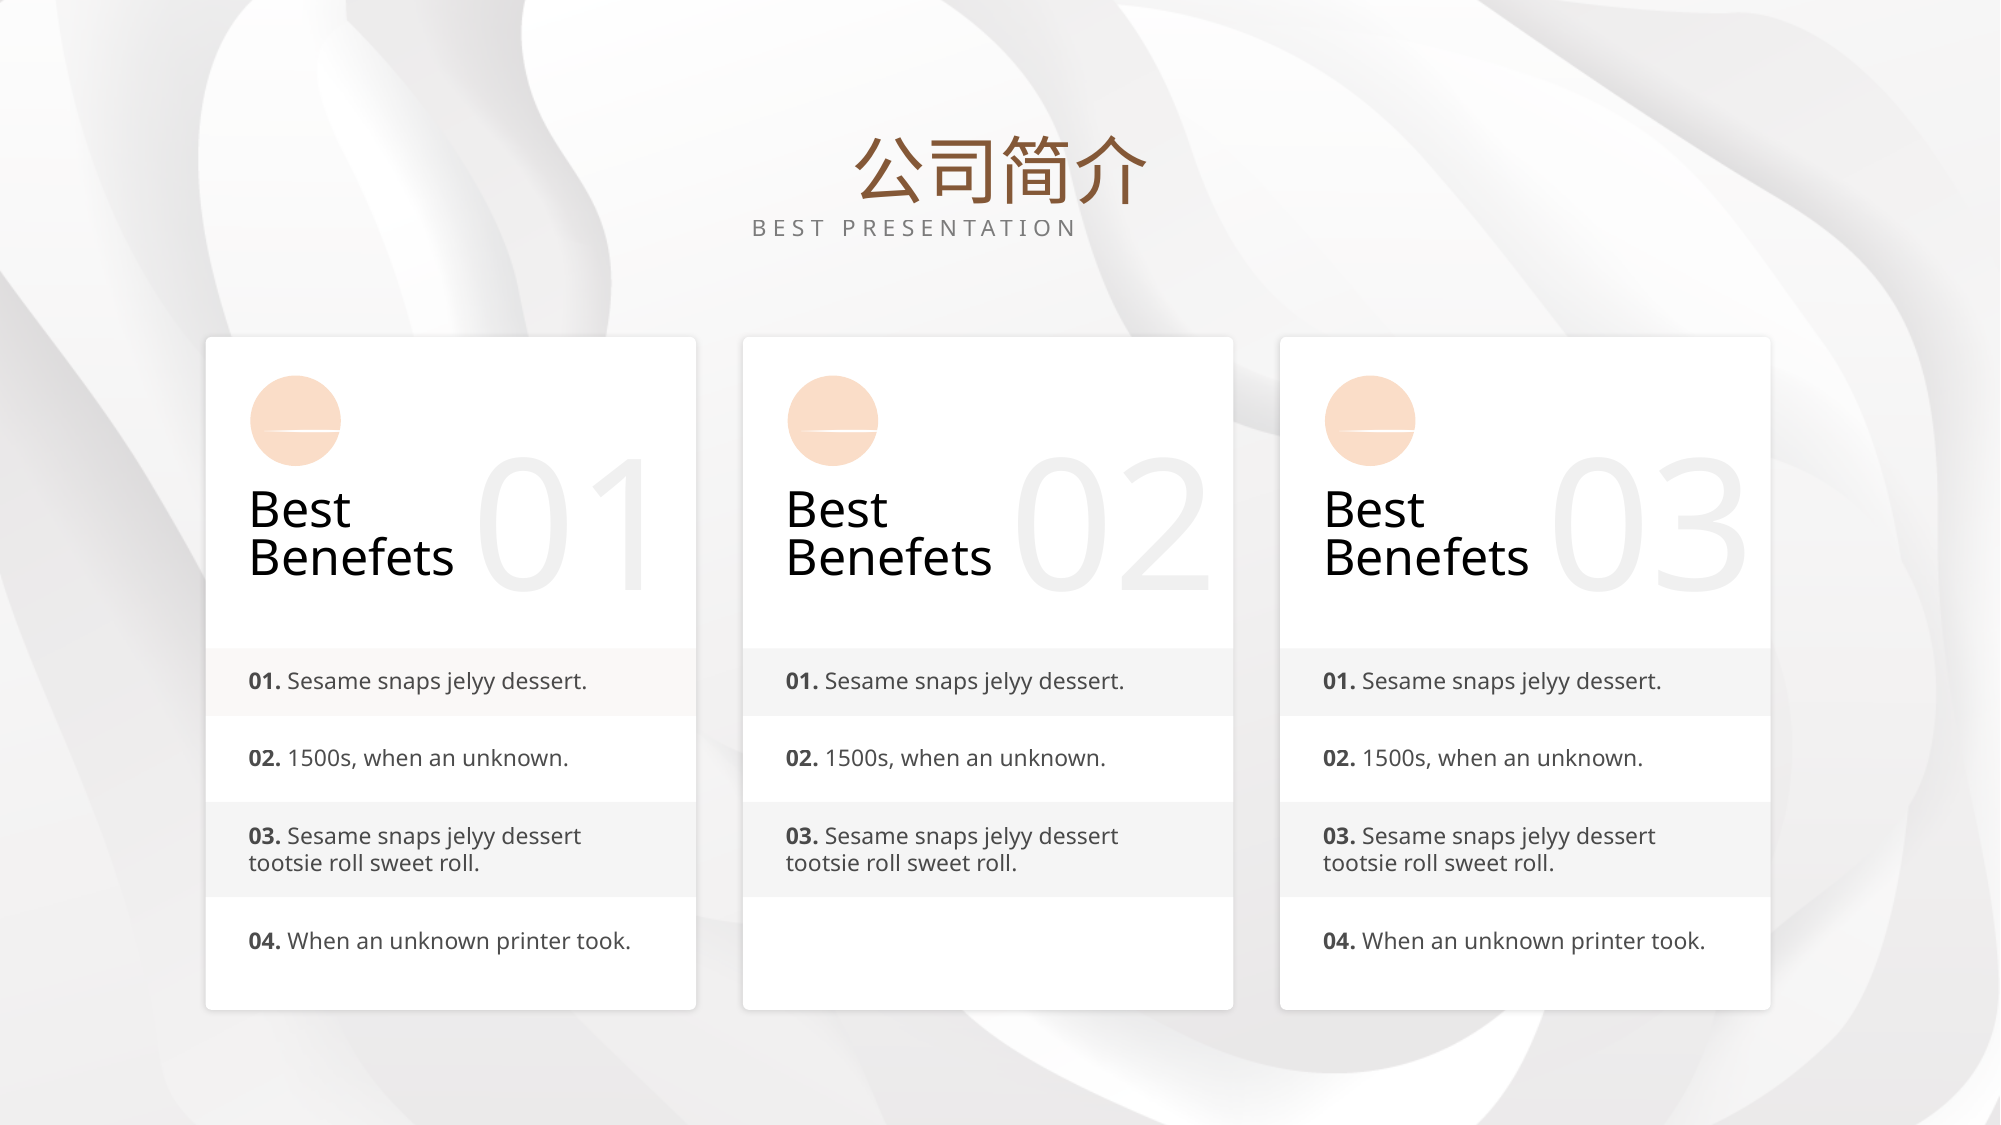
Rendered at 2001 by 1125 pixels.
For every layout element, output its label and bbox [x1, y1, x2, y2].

text_box [1280, 336, 1771, 1010]
picture [0, 0, 2000, 1125]
text_box [205, 336, 697, 1010]
text_box [742, 336, 1234, 1010]
